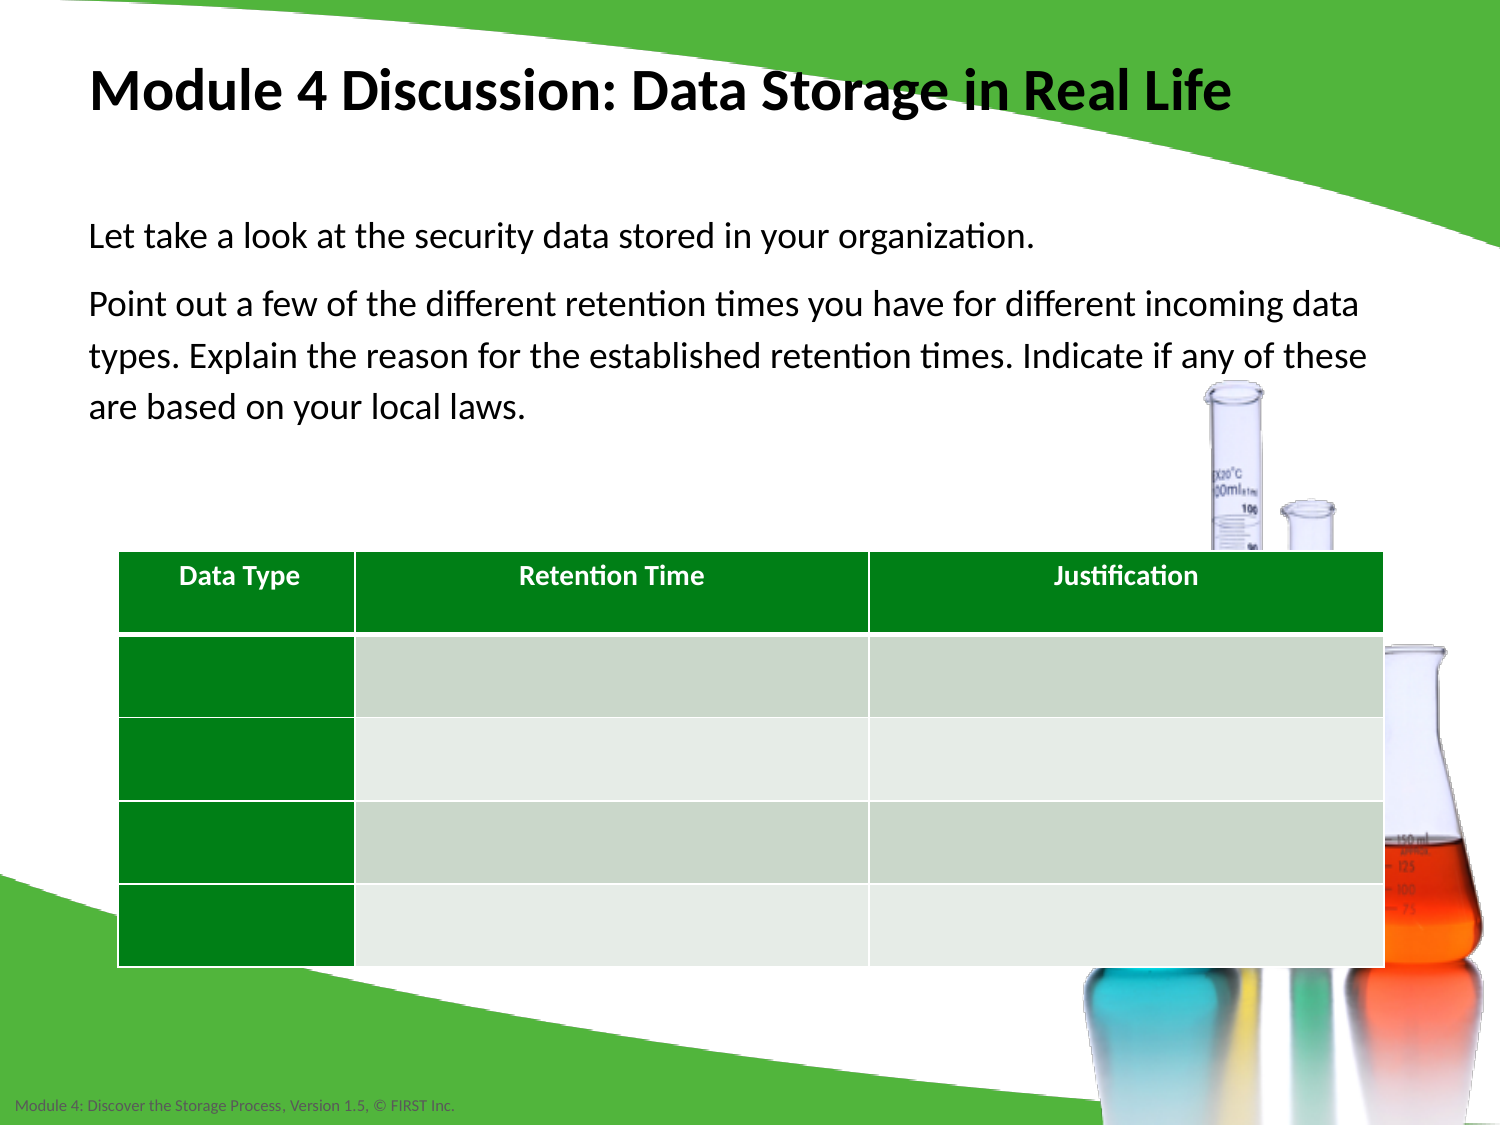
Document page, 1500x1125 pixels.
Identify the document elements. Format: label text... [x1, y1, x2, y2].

picture [0, 0, 1500, 1125]
table_cell [119, 718, 354, 800]
table_cell [119, 637, 354, 717]
table_cell [870, 718, 1383, 800]
table_cell [356, 718, 868, 800]
table_cell [119, 802, 354, 883]
table_header Retention Time [356, 552, 868, 632]
table_cell [356, 885, 868, 966]
table_cell [356, 802, 868, 883]
text_box Let take a look at the security data stored in your organization. Point out a few of the different retention times you have for different incoming data types. Explain the reason for the established retention times. Indicate if any of these are based on your local laws. [73, 197, 1429, 905]
table_cell [870, 802, 1383, 883]
table_cell [119, 885, 354, 966]
table_cell [356, 637, 868, 717]
table_cell [870, 637, 1383, 717]
table_header Justification [870, 552, 1383, 632]
text_box Module 4 Discussion: Data Storage in Real Life [74, 57, 1425, 125]
table_header Data Type [119, 552, 354, 632]
table_cell [870, 885, 1383, 966]
